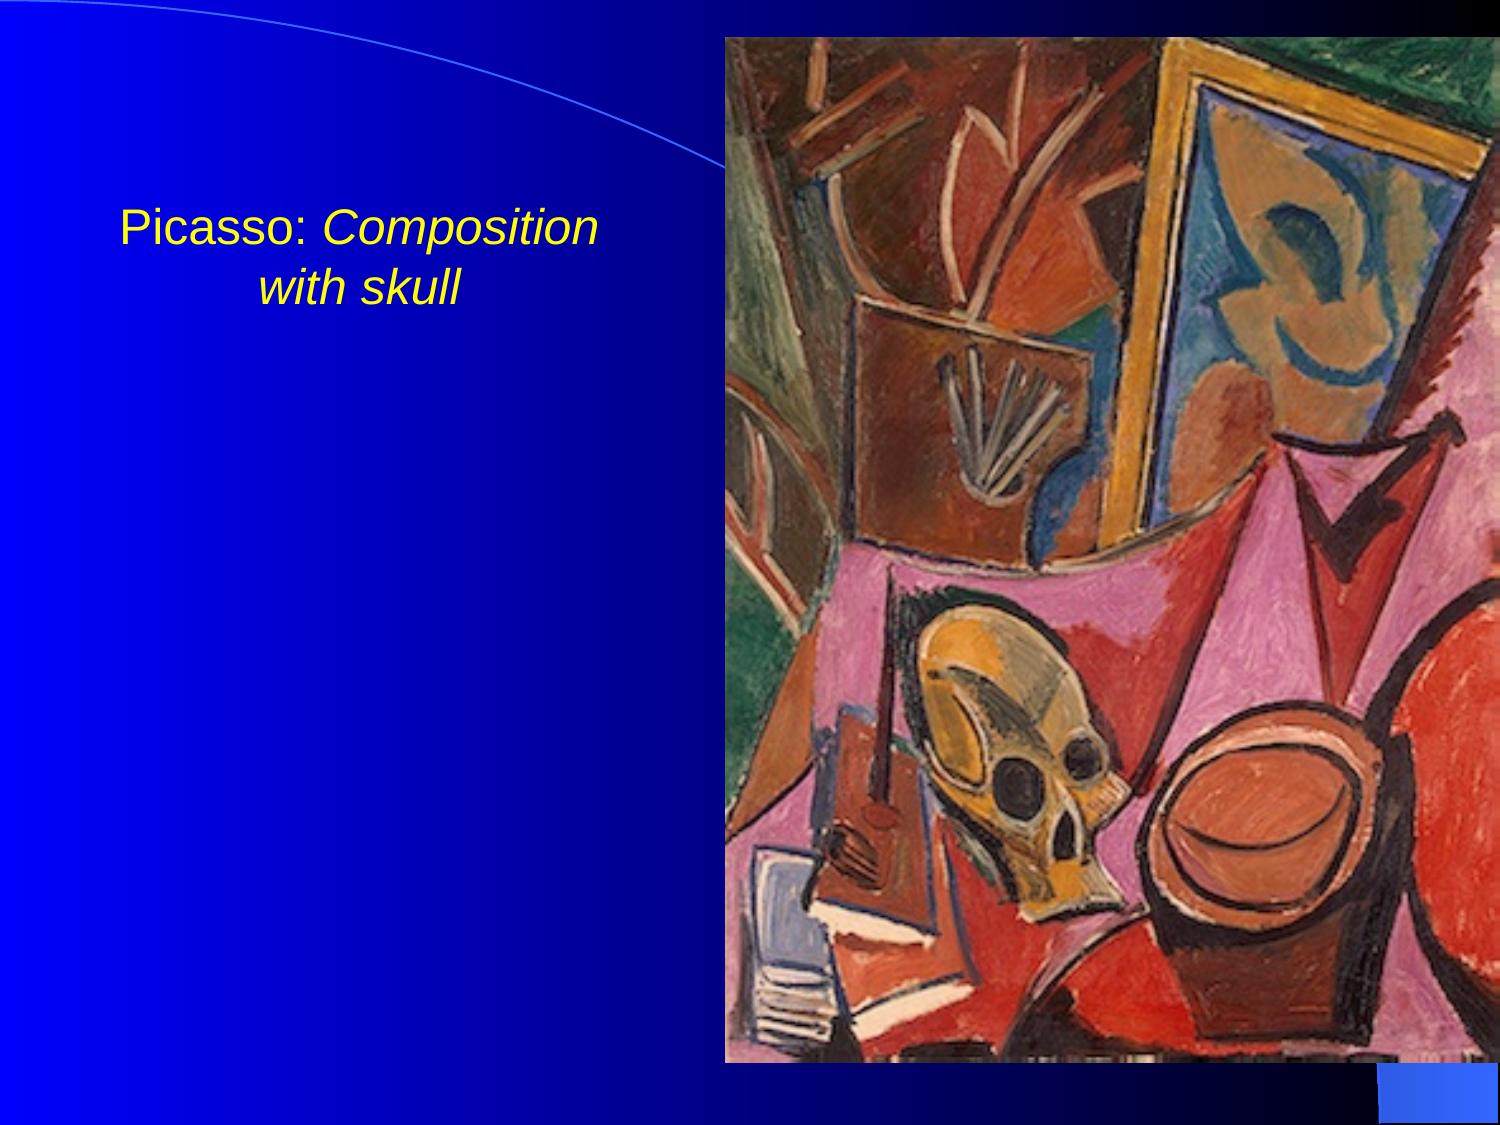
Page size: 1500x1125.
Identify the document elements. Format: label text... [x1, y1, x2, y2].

picture [725, 37, 1500, 1063]
text_box Picasso: Composition with skull [104, 187, 615, 323]
